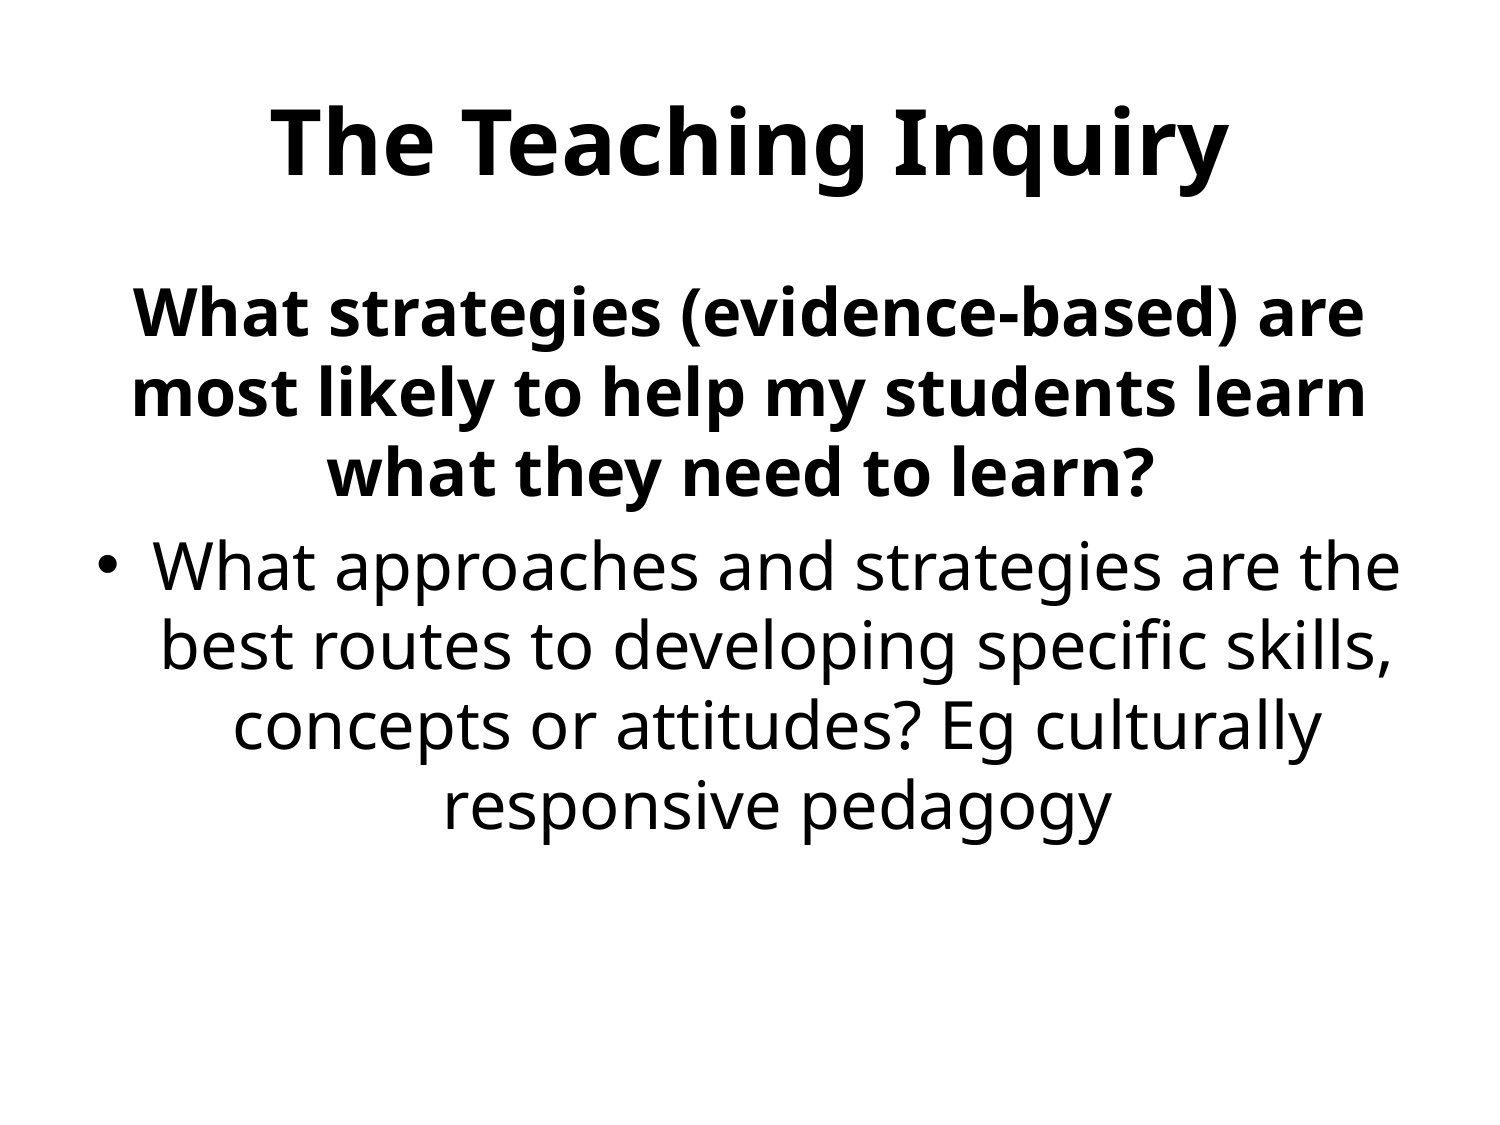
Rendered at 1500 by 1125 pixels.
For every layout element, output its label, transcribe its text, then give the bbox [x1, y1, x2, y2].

title The Teaching Inquiry [75, 45, 1425, 233]
list What strategies (evidence-based) are most likely to help my students learn what they need to learn? What approaches and strategies are the best routes to developing specific skills, concepts or attitudes? Eg culturally responsive pedagogy [75, 262, 1425, 1005]
